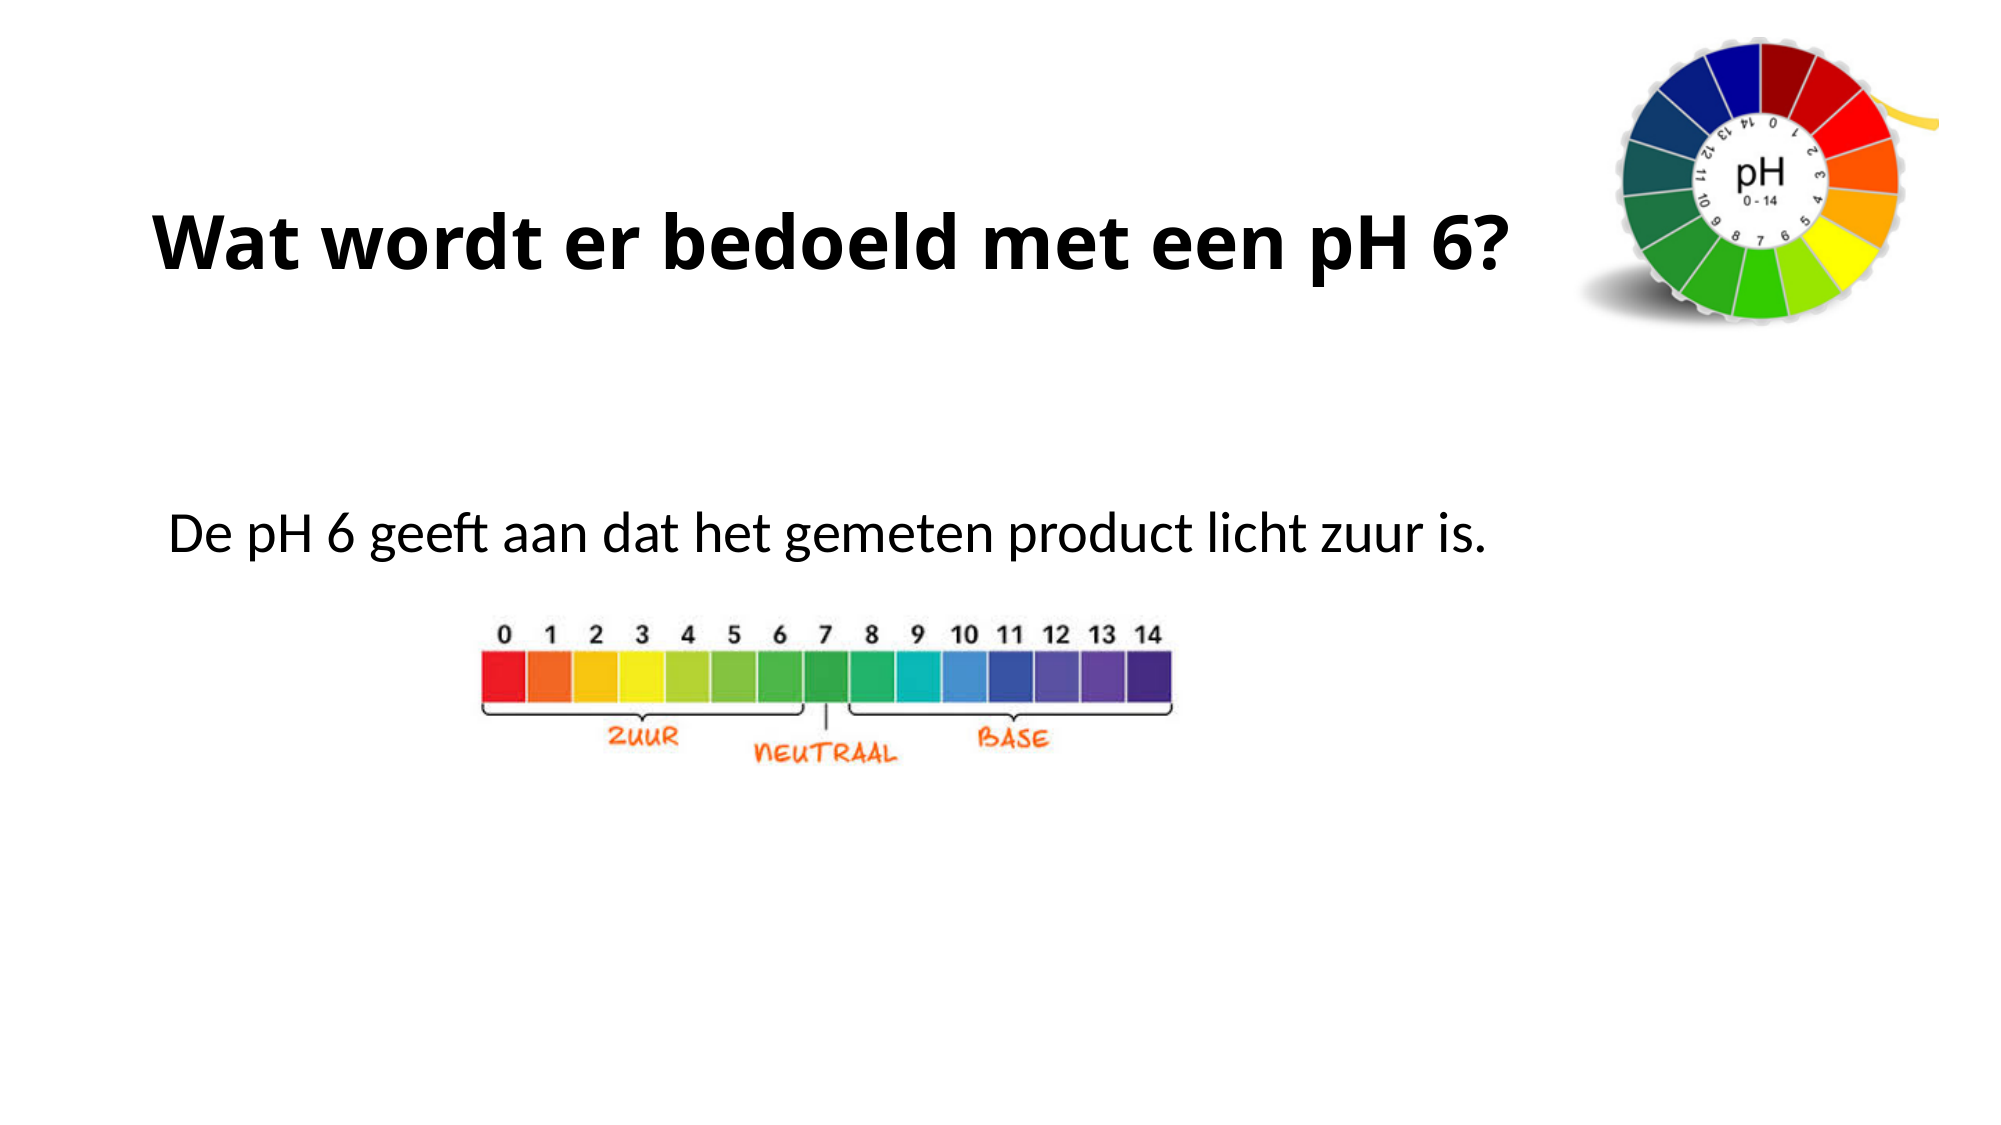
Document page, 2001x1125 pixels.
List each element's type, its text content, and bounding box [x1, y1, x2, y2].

title Wat wordt er bedoeld met een pH 6? [137, 136, 1863, 355]
picture [466, 603, 1190, 774]
list De pH 6 geeft aan dat het gemeten product licht zuur is. [153, 404, 1863, 1014]
picture [1571, 37, 1939, 333]
